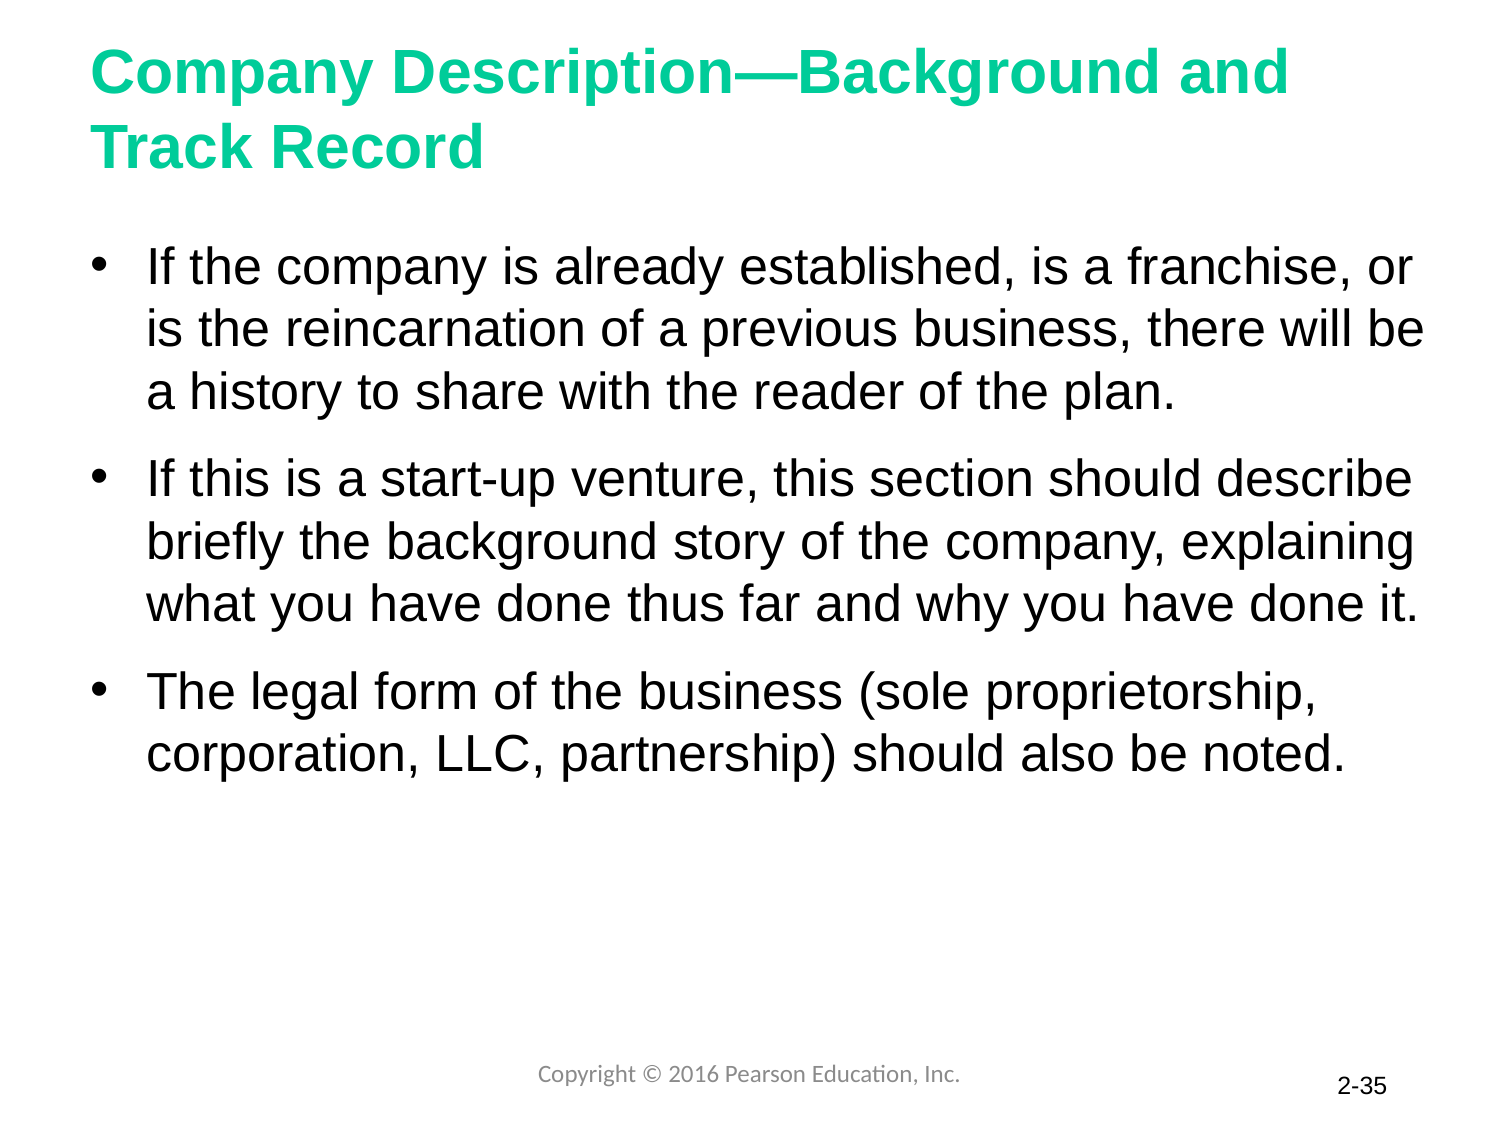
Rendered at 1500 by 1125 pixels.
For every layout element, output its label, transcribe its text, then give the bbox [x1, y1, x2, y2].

list If the company is already established, is a franchise, or is the reincarnation of a previous business, there will be a history to share with the reader of the plan. If this is a start-up venture, this section should describe briefly the background story of the company, explaining what you have done thus far and why you have done it. The legal form of the business (sole proprietorship, corporation, LLC, partnership) should also be noted. [75, 224, 1463, 1038]
footer Copyright © 2016 Pearson Education, Inc. [512, 1042, 988, 1103]
title Company Description—Background and Track Record [75, 12, 1425, 200]
